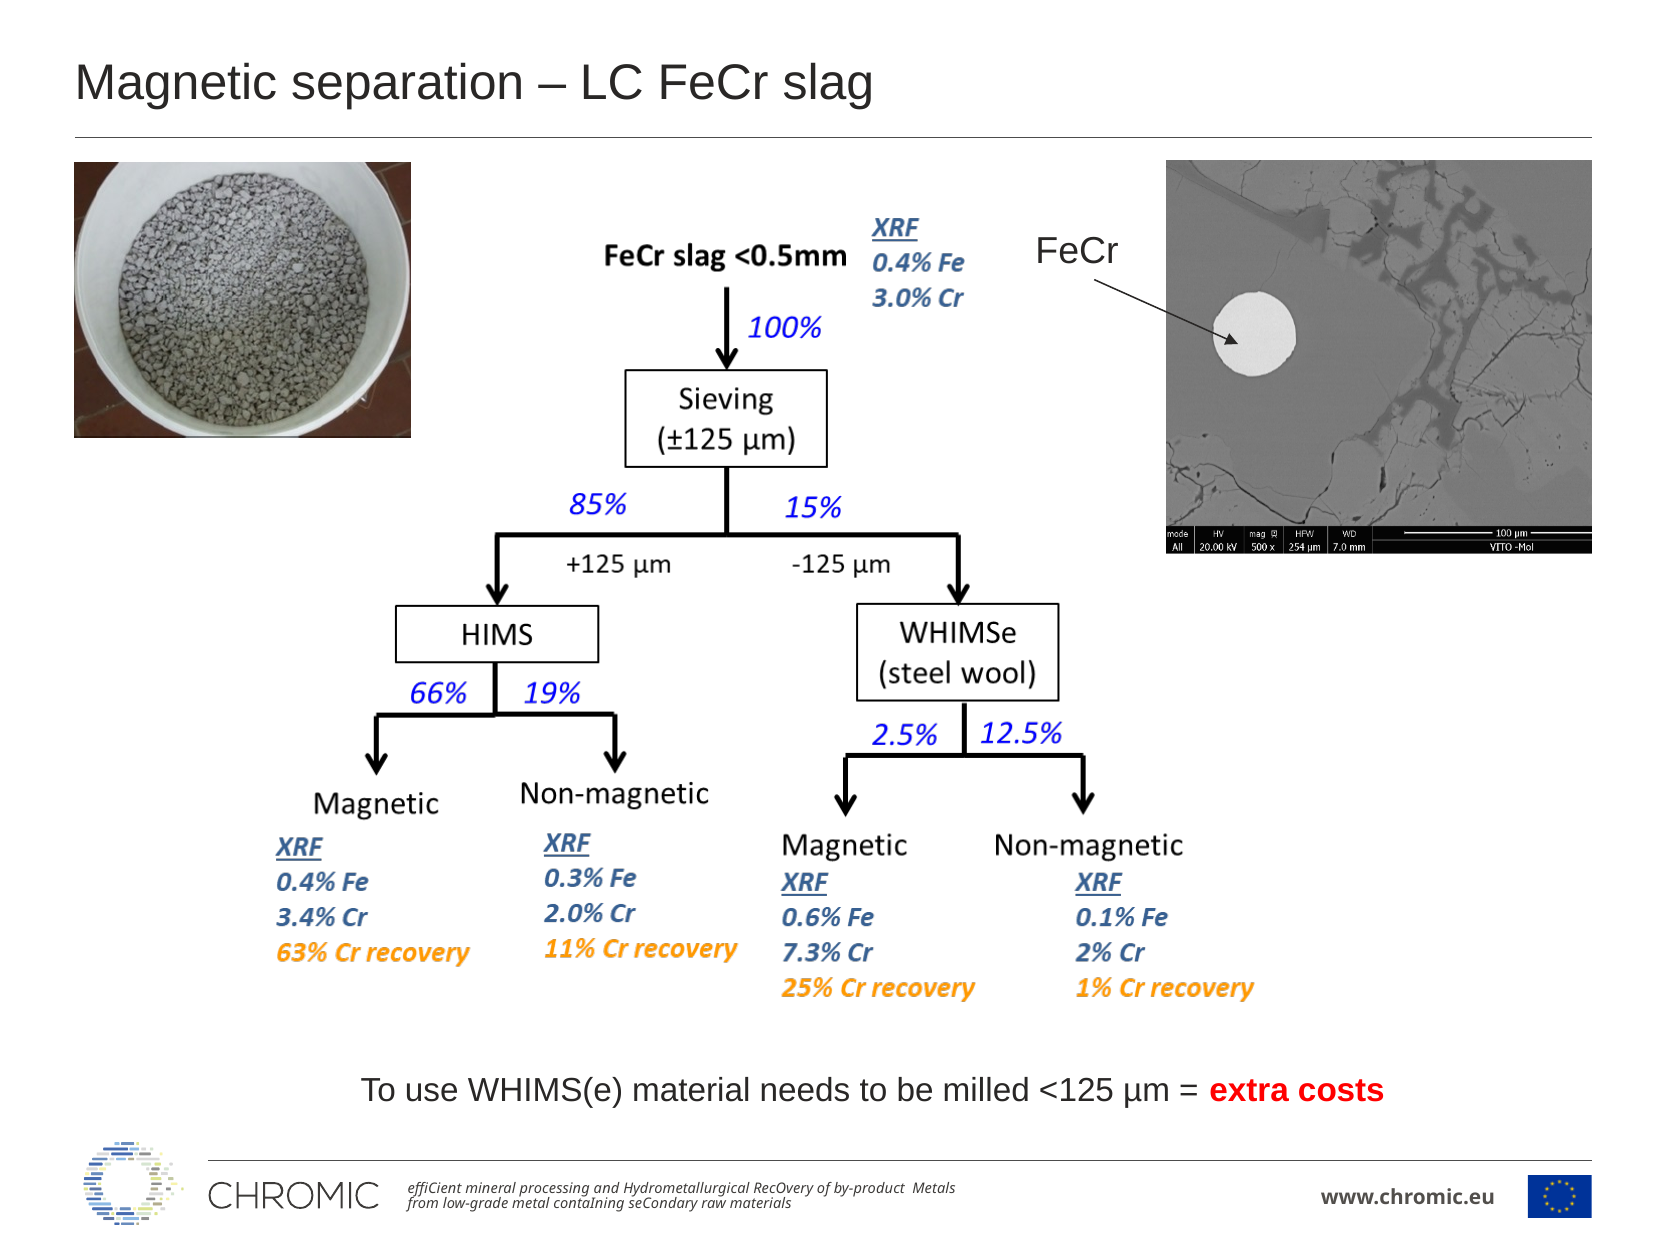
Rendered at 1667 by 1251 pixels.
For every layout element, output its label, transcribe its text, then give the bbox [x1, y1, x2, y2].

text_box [1020, 160, 1593, 554]
title Magnetic separation – LC FeCr slag [74, 50, 1513, 114]
picture [83, 1142, 184, 1225]
picture [74, 162, 1284, 1050]
text_box To use WHIMS(e) material needs to be milled <125 µm = extra costs [345, 1061, 1446, 1116]
picture [1527, 1175, 1592, 1218]
